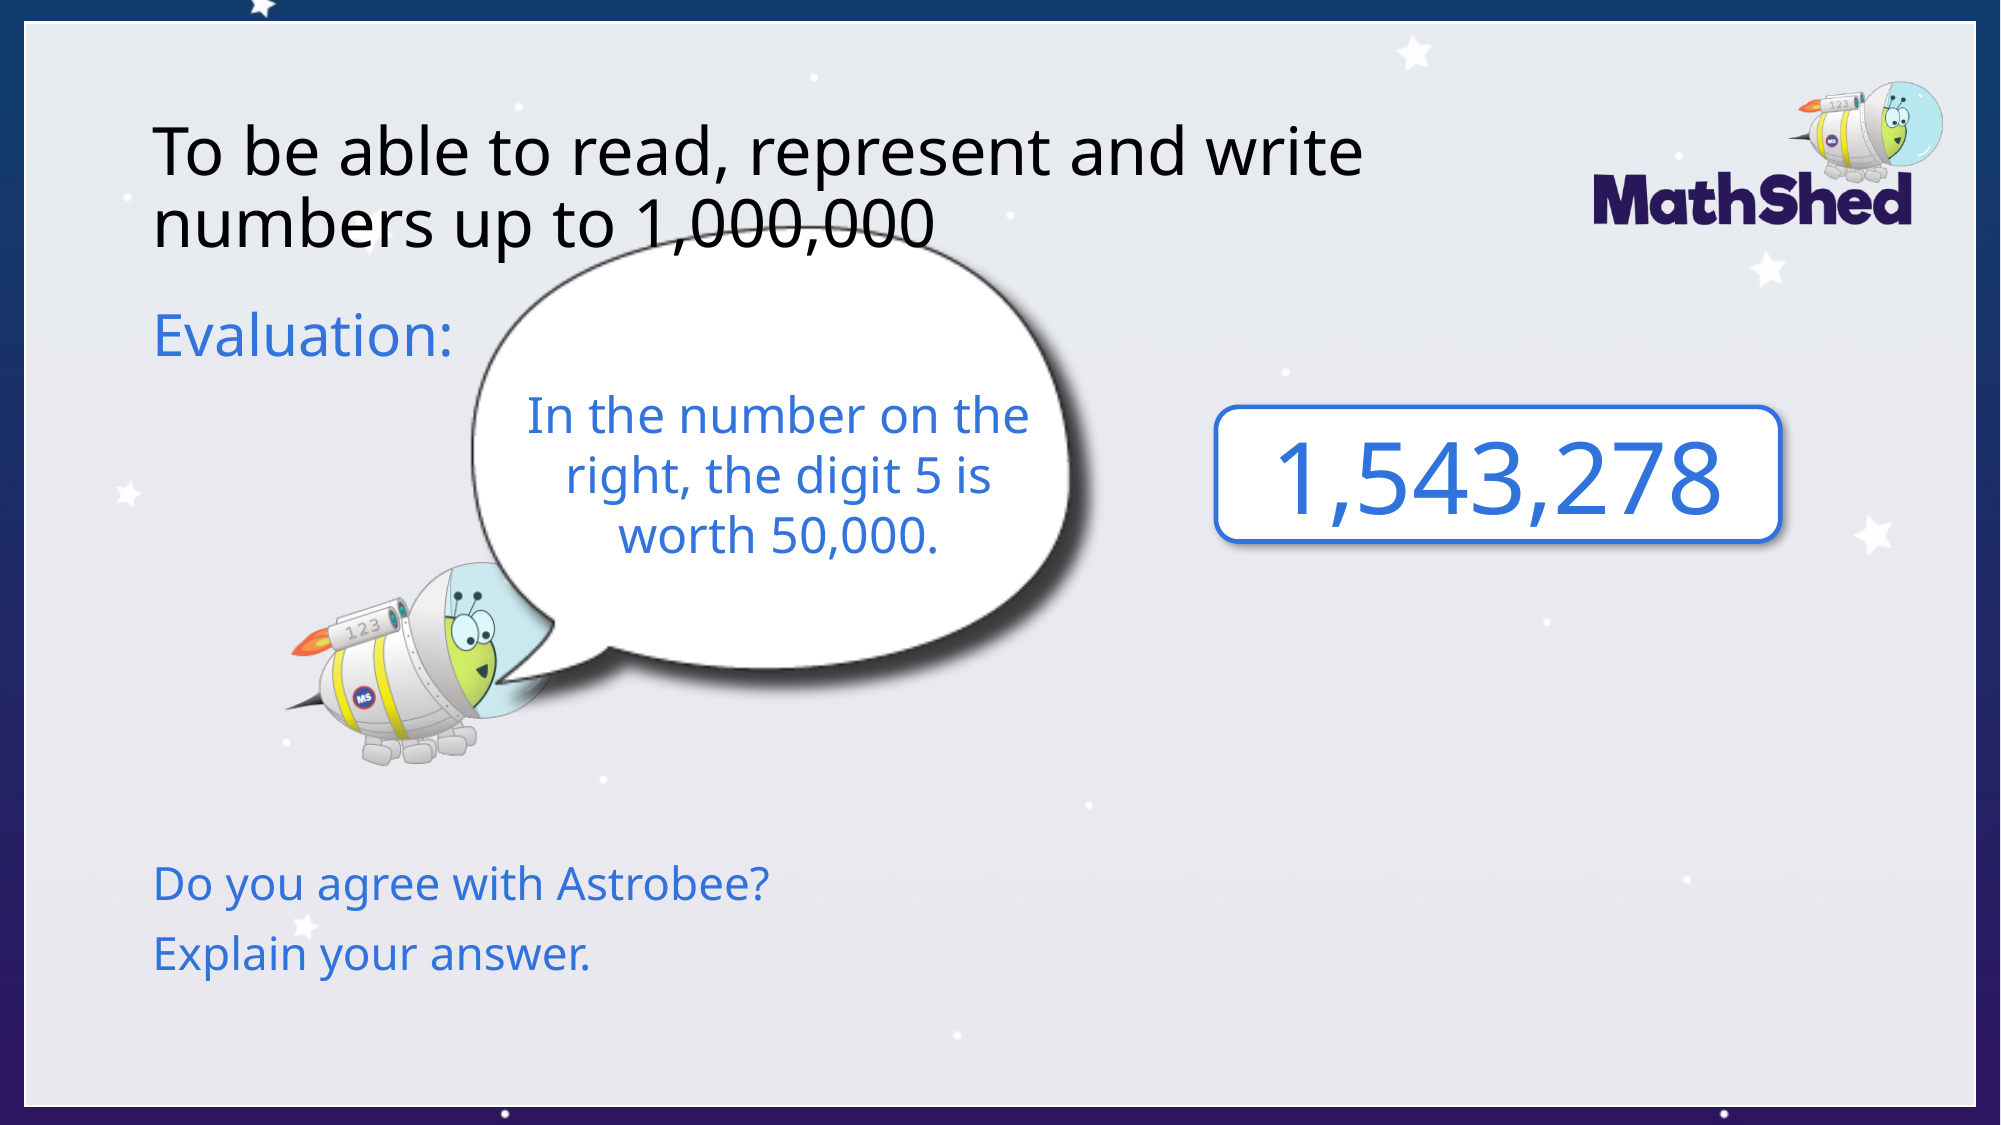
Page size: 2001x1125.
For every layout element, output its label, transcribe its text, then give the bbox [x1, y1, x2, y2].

text_box 1,543,278 [1214, 405, 1782, 543]
picture [0, 0, 2001, 1125]
list Evaluation: Do you agree with Astrobee? Explain your answer. [137, 298, 1942, 1013]
text_box To be able to read, represent and write numbers up to 1,000,000 [137, 81, 1578, 299]
